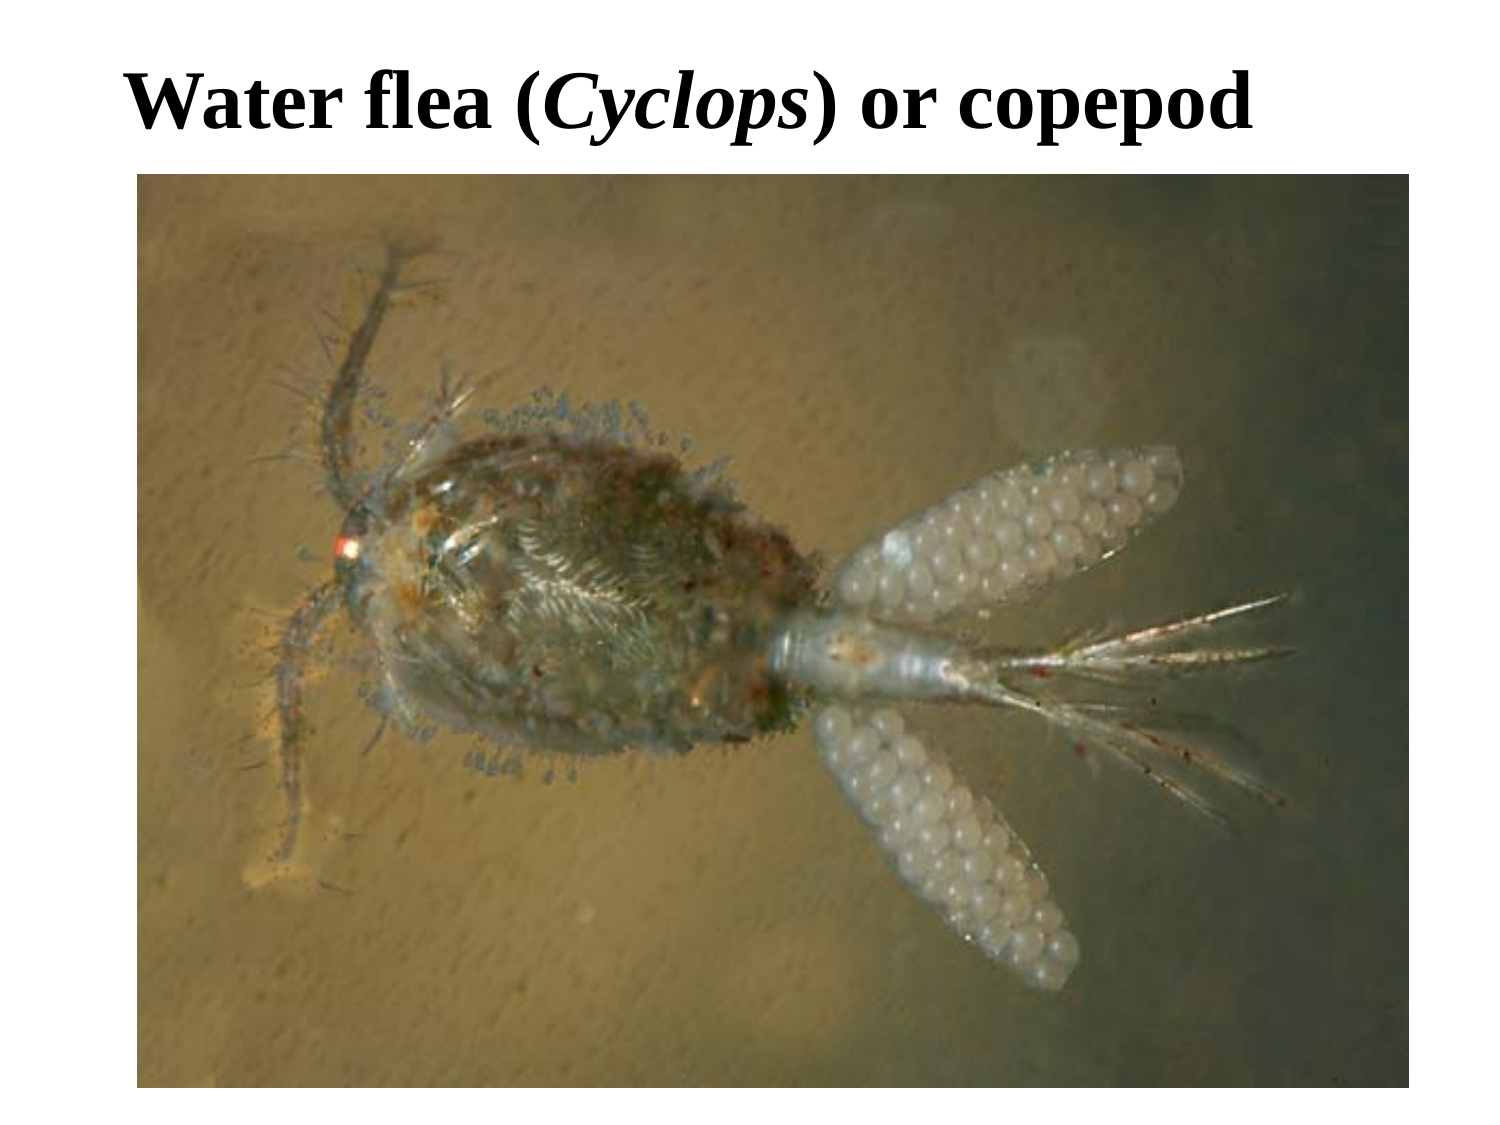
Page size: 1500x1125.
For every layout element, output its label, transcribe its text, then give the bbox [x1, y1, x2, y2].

text_box Water flea (Cyclops) or copepod [87, 37, 1338, 153]
picture [137, 174, 1409, 1088]
